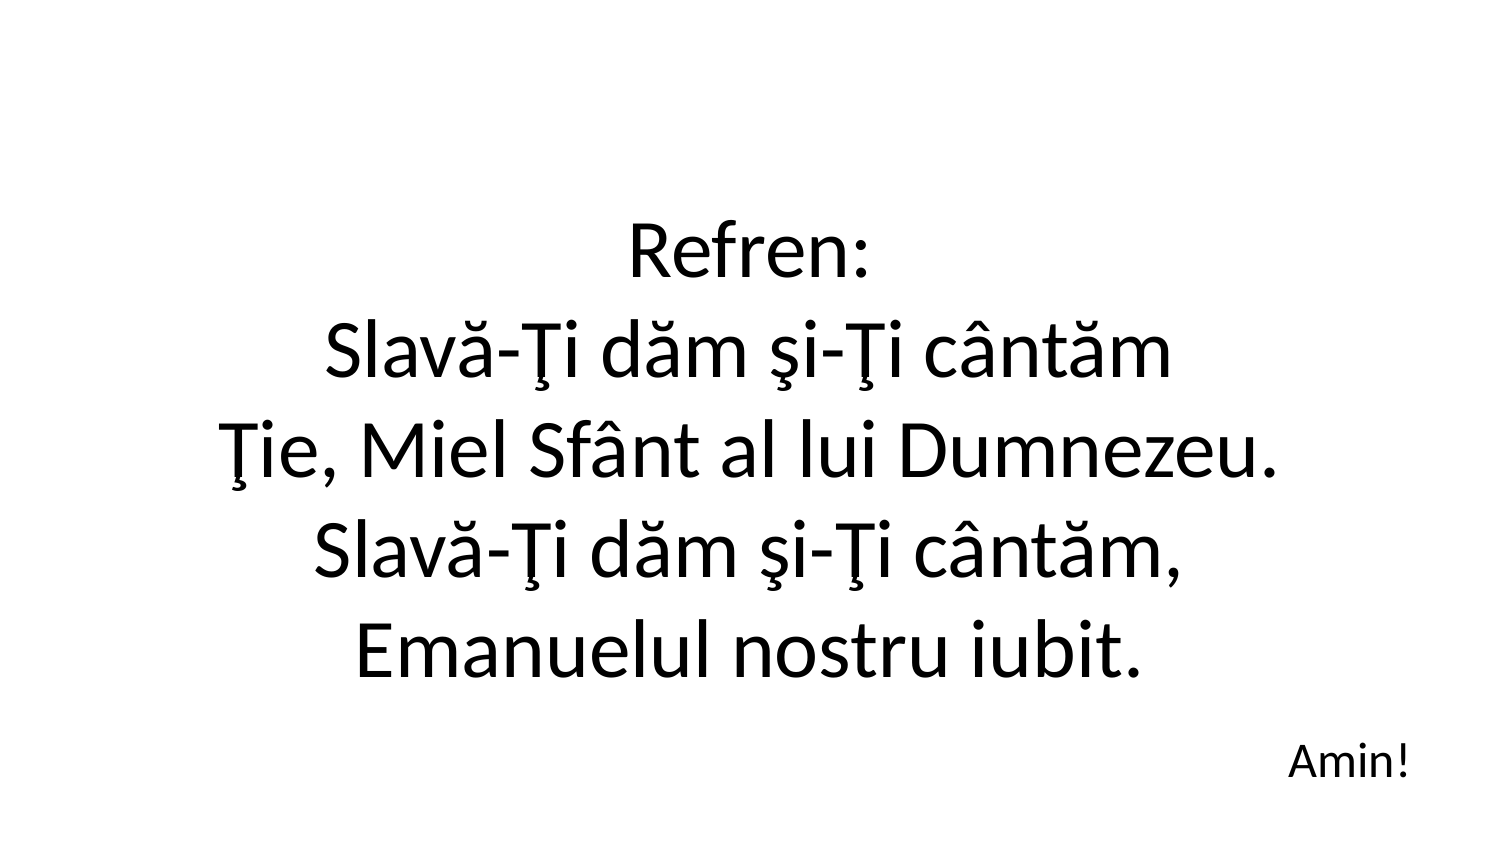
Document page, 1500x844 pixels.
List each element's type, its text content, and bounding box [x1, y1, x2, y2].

text_box Amin! [1273, 674, 1427, 795]
text_box Refren: Slavă-Ţi dăm şi-Ţi cântăm Ţie, Miel Sfânt al lui Dumnezeu. Slavă-Ţi dăm şi-Ţi cântăm, Emanuelul nostru iubit. [203, 142, 1297, 702]
